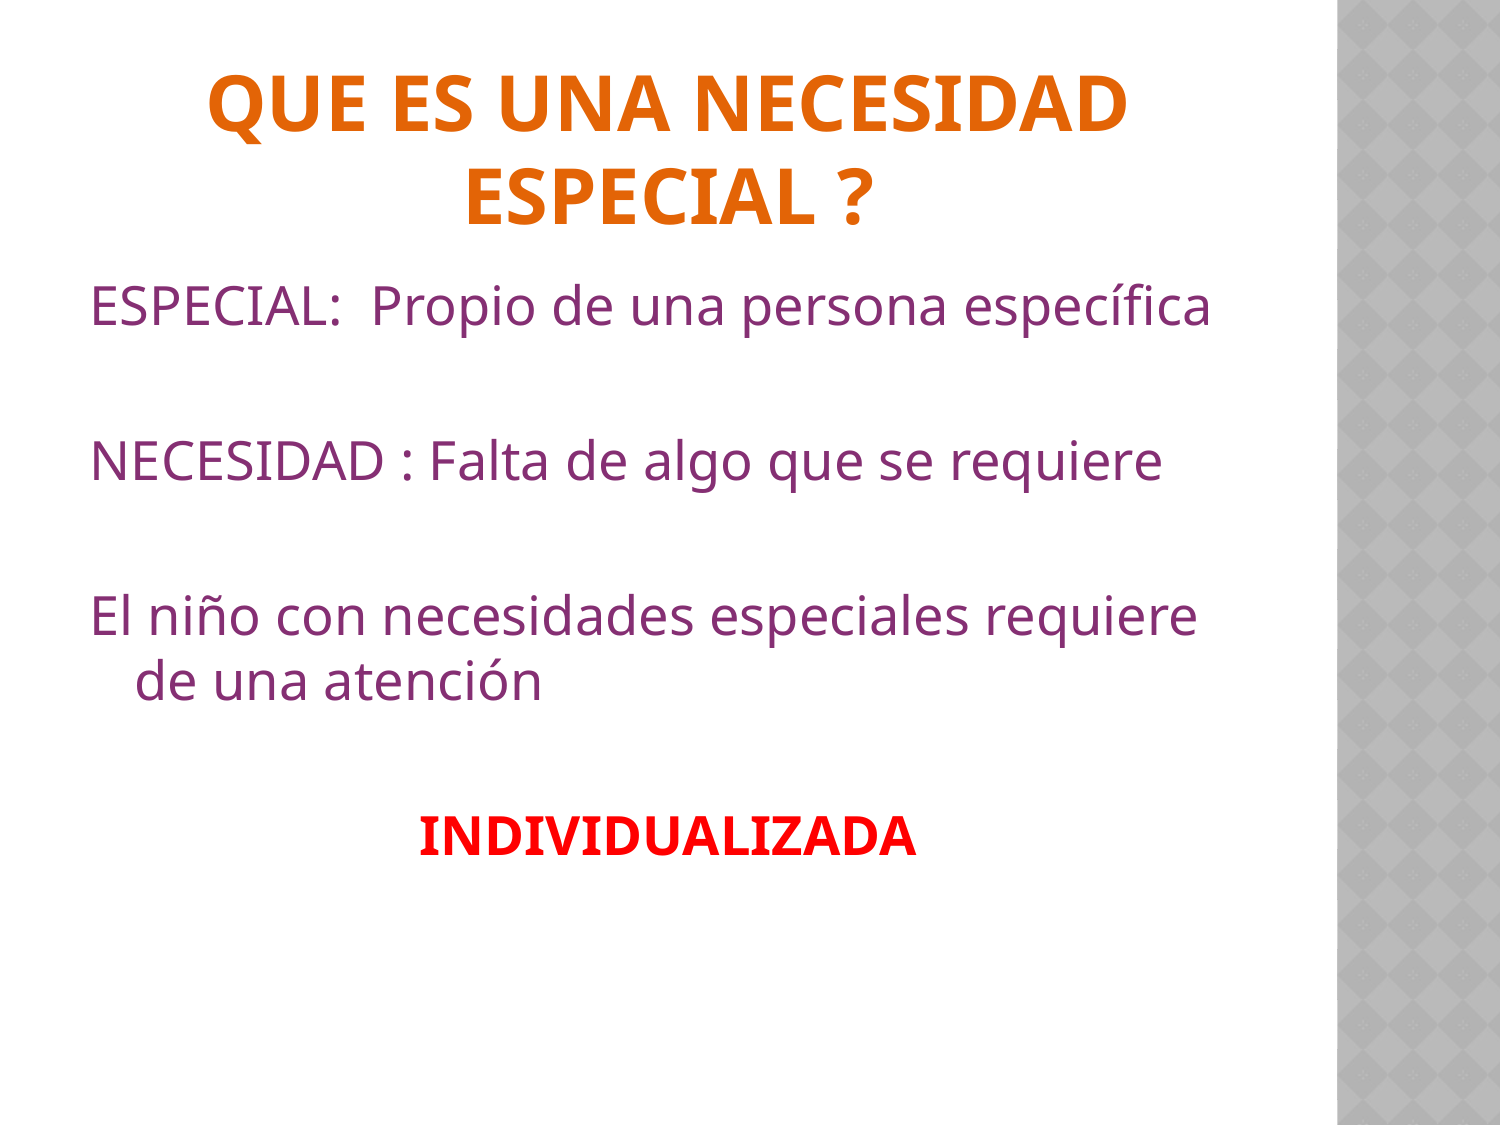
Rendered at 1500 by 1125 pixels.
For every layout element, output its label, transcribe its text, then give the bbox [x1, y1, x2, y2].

title Que es una necesidad especial ? [75, 52, 1263, 240]
list ESPECIAL: Propio de una persona específica NECESIDAD : Falta de algo que se requiere El niño con necesidades especiales requiere de una atención INDIVIDUALIZADA [75, 264, 1263, 1059]
